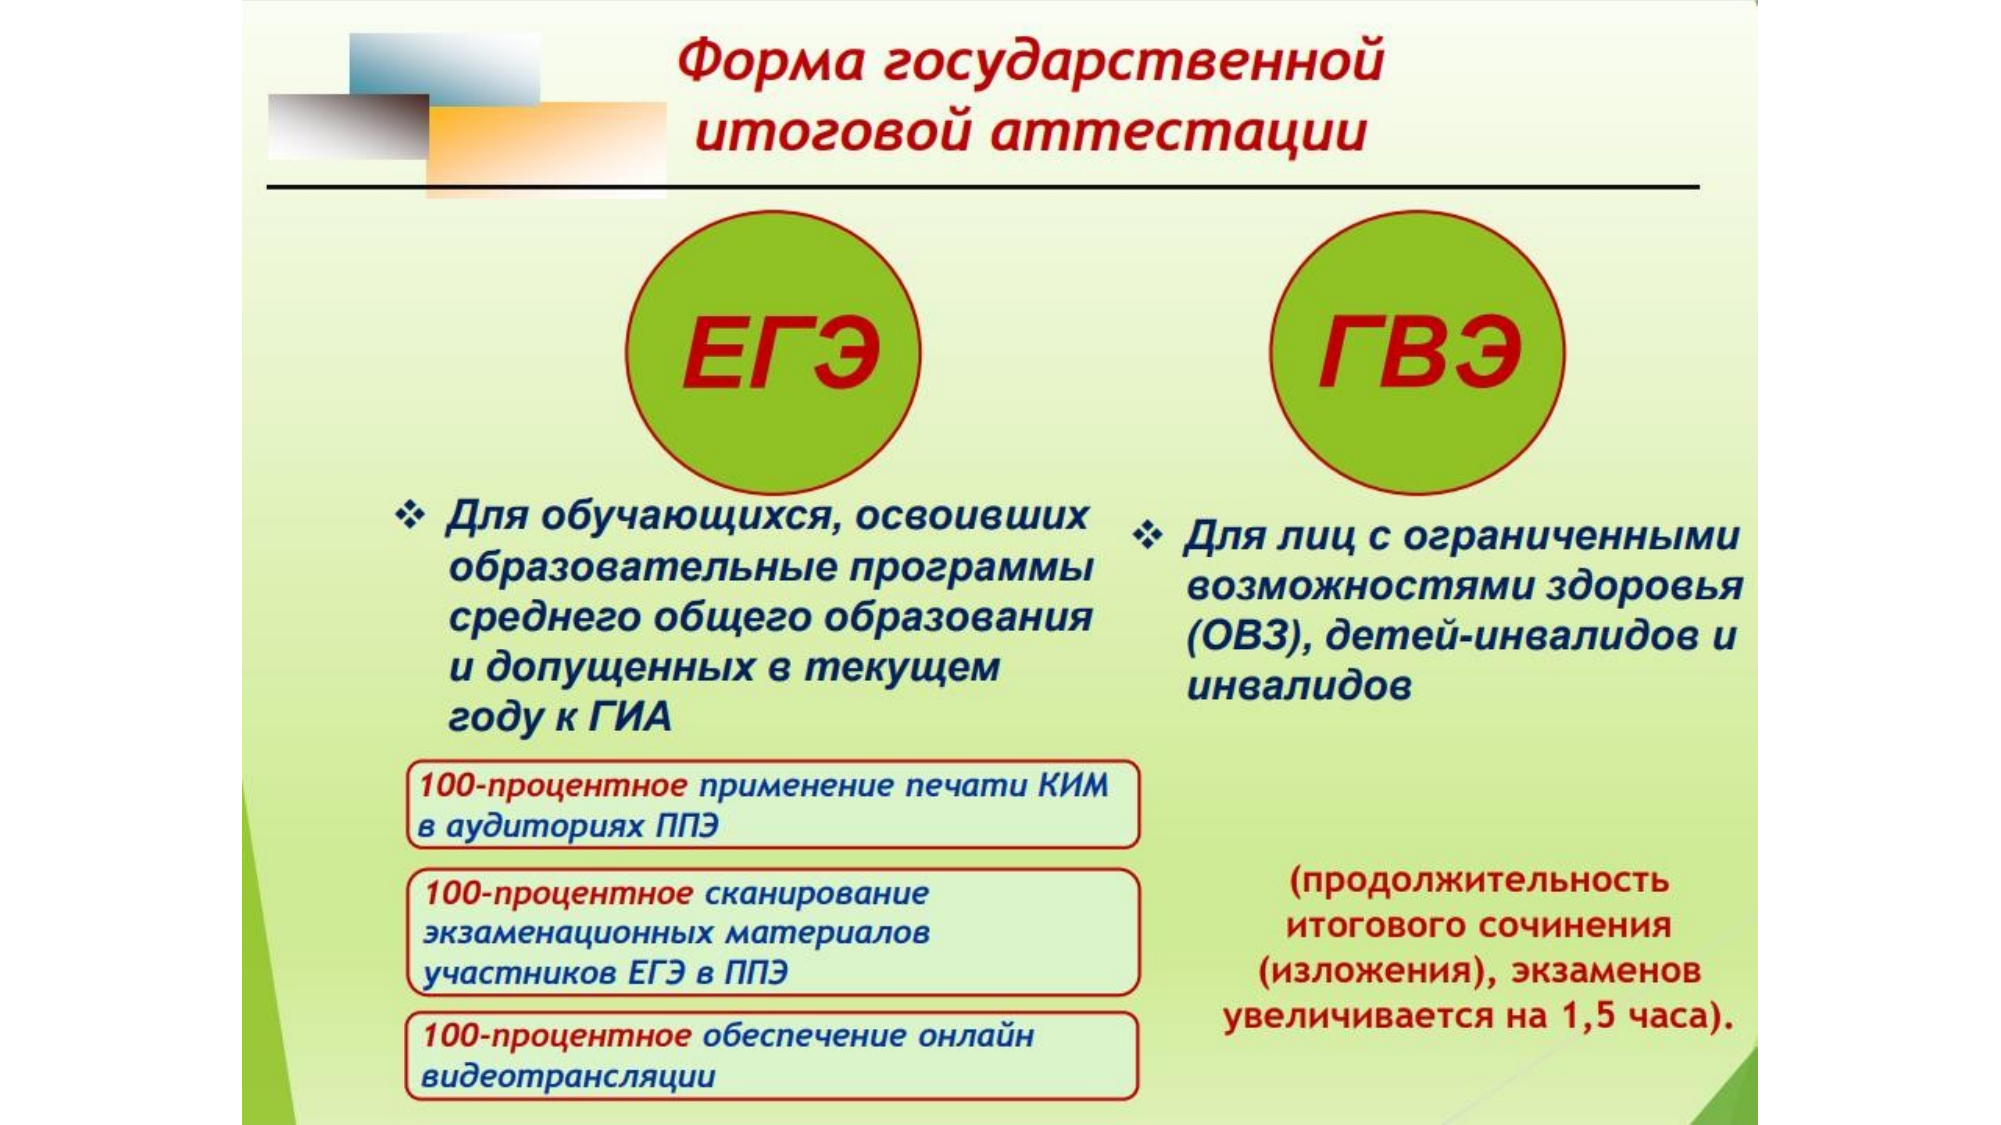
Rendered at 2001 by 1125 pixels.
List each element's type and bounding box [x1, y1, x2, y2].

picture [241, 0, 1758, 1125]
